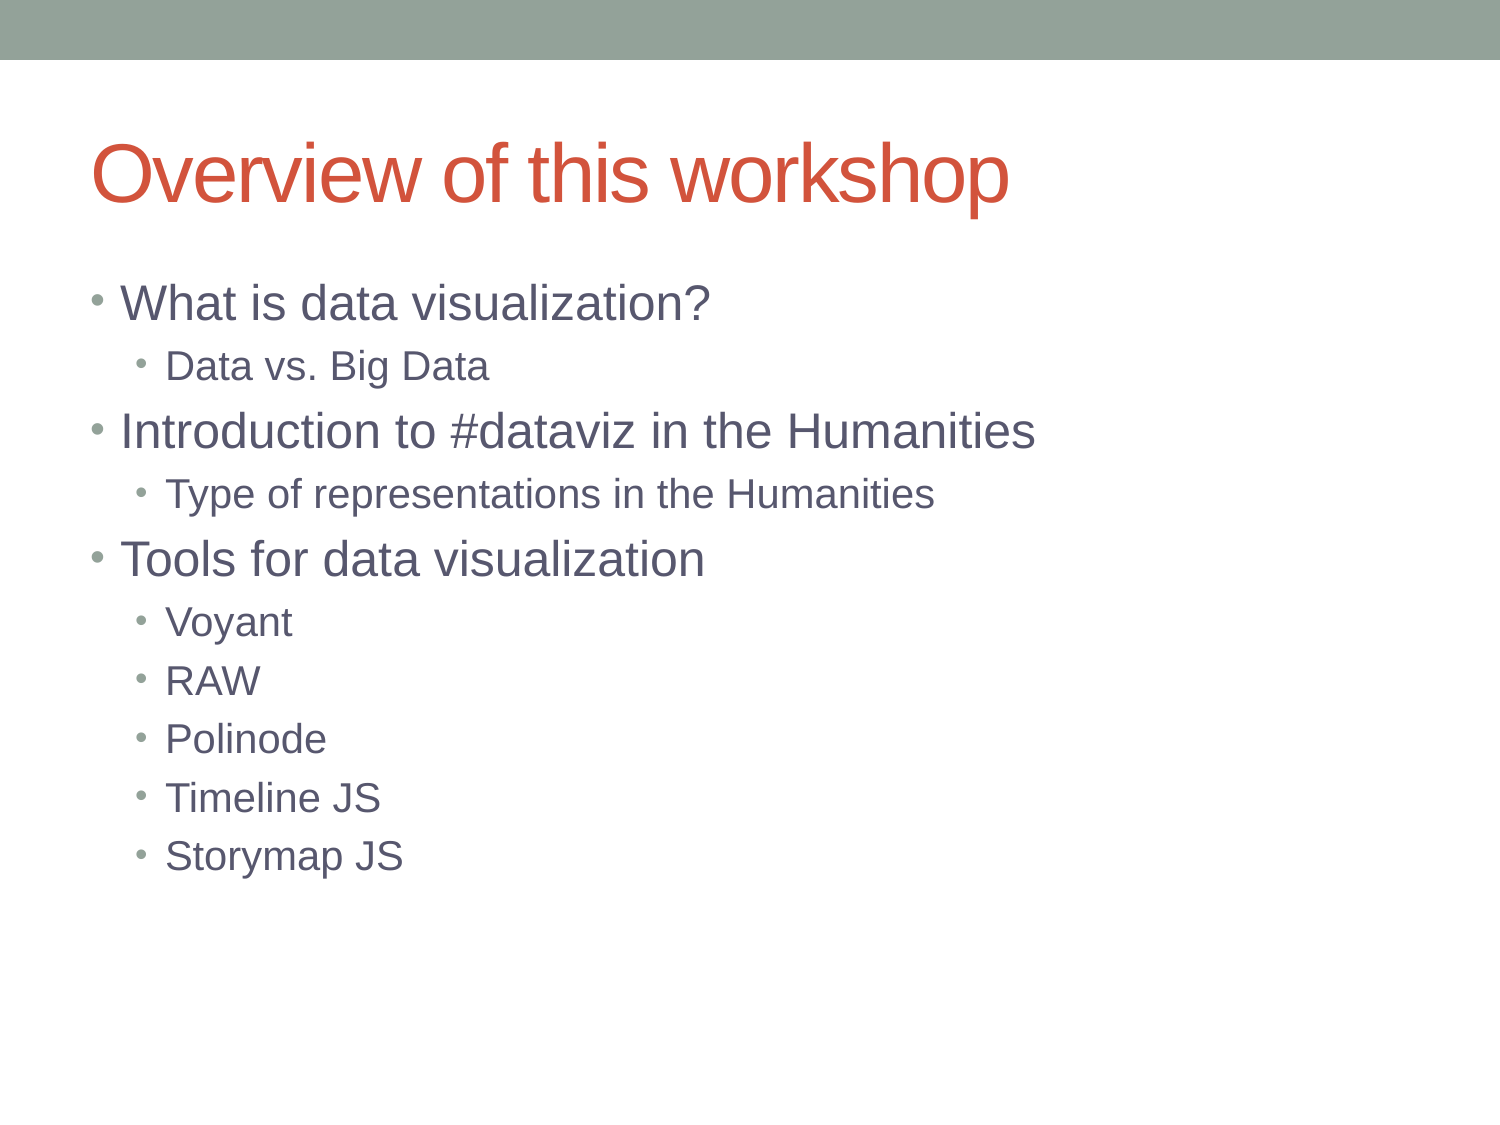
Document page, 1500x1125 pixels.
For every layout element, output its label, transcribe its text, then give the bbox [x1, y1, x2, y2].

list What is data visualization? Data vs. Big Data Introduction to #dataviz in the Humanities Type of representations in the Humanities Tools for data visualization Voyant RAW Polinode Timeline JS Storymap JS [75, 262, 1425, 1063]
title Overview of this workshop [75, 87, 1425, 250]
